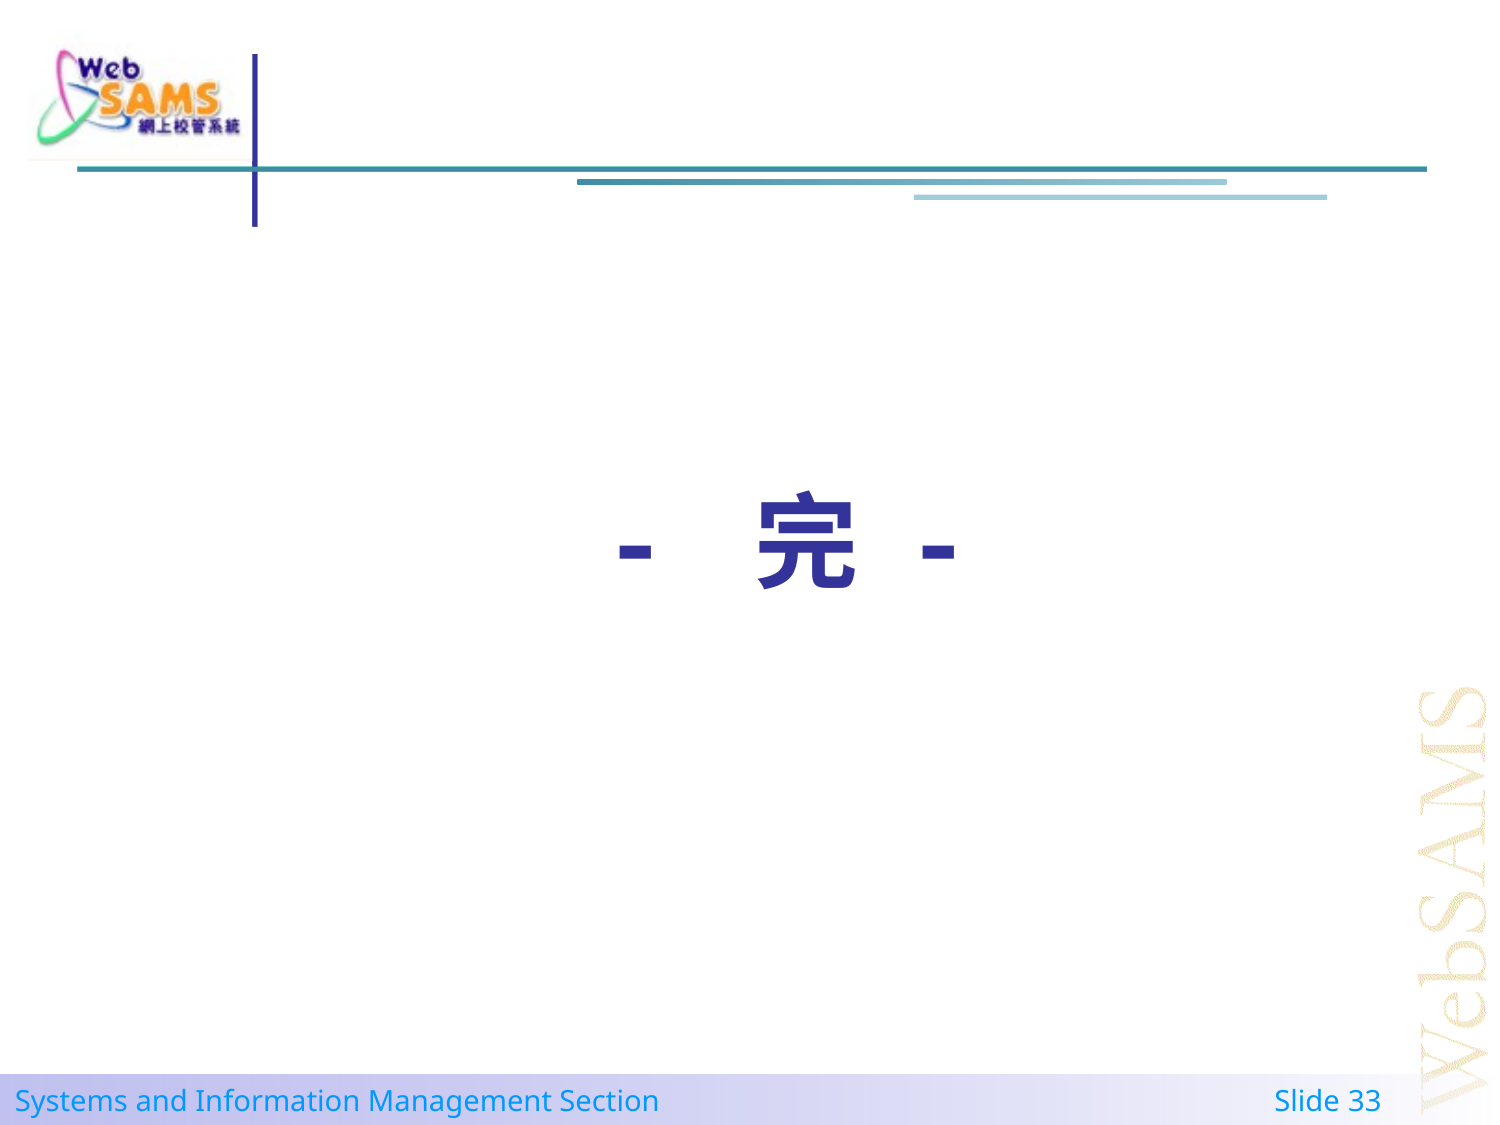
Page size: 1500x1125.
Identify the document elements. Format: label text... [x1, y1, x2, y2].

picture [27, 29, 253, 161]
text_box - 完 - [118, 469, 1394, 693]
picture [1393, 679, 1500, 1074]
